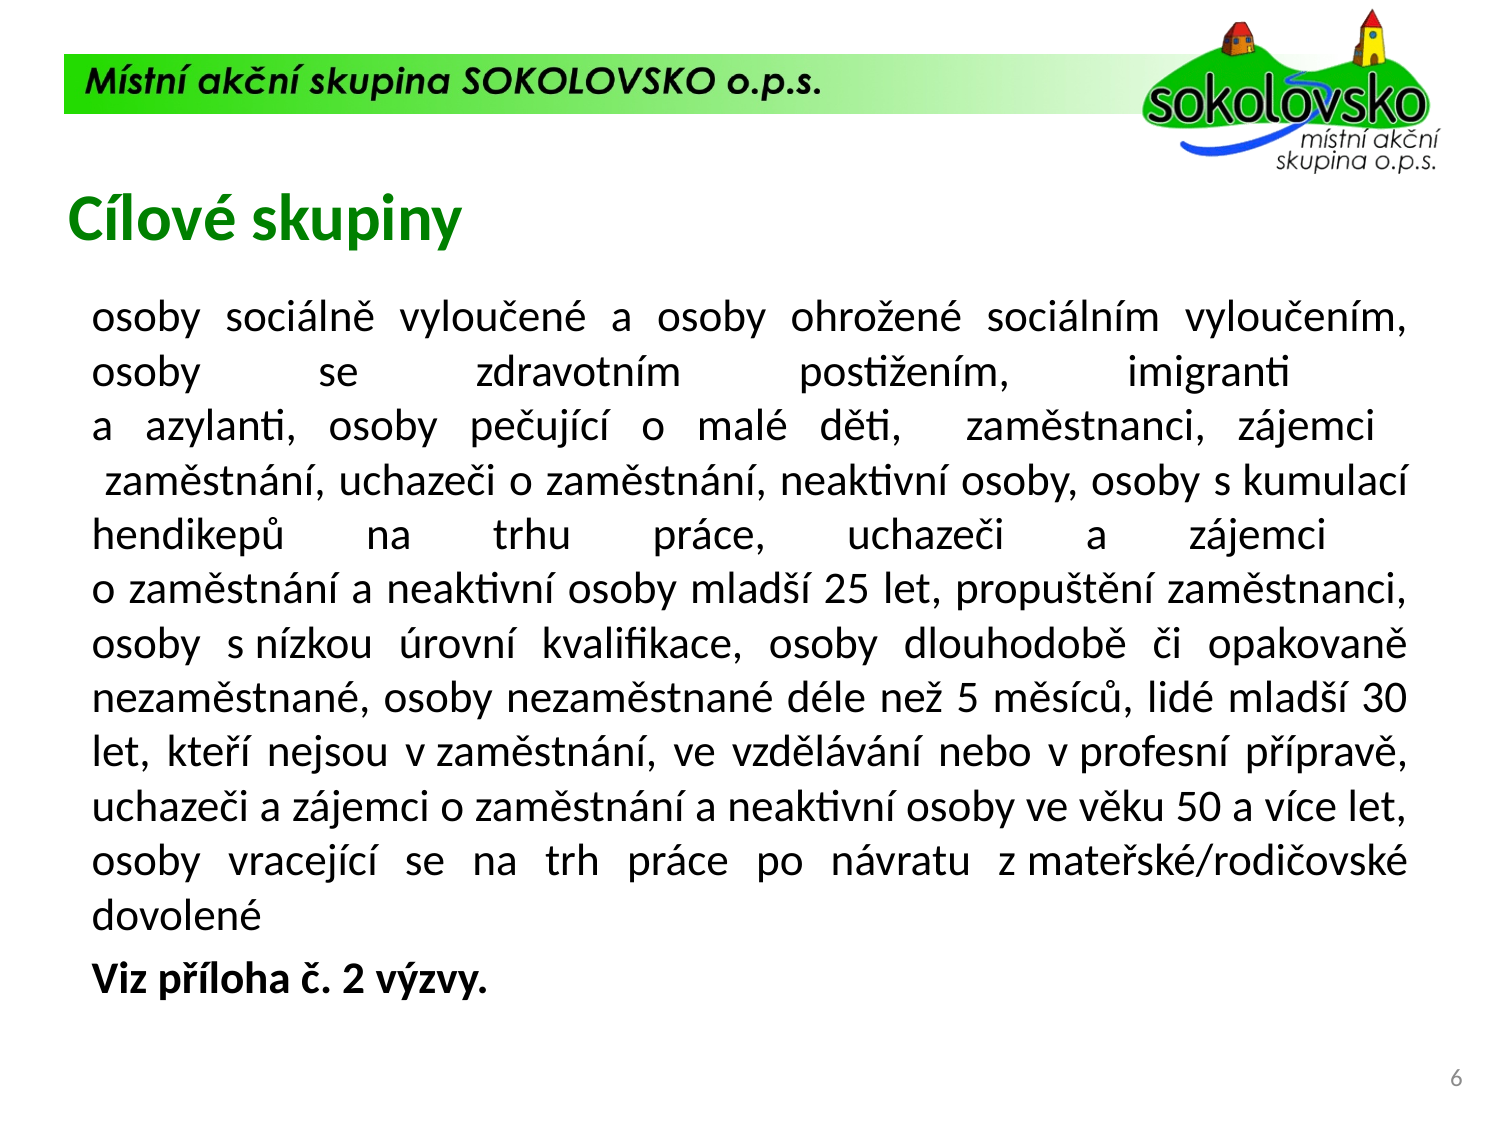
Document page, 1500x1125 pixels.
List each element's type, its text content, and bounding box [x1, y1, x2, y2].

slide_number 6 [1128, 1046, 1478, 1107]
list osoby sociálně vyloučené a osoby ohrožené sociálním vyloučením, osoby se zdravotním postižením, imigranti a azylanti, osoby pečující o malé děti, zaměstnanci, zájemci zaměstnání, uchazeči o zaměstnání, neaktivní osoby, osoby s kumulací hendikepů na trhu práce, uchazeči a zájemci o zaměstnání a neaktivní osoby mladší 25 let, propuštění zaměstnanci, osoby s nízkou úrovní kvalifikace, osoby dlouhodobě či opakovaně nezaměstnané, osoby nezaměstnané déle než 5 měsíců, lidé mladší 30 let, kteří nejsou v zaměstnání, ve vzdělávání nebo v profesní přípravě, uchazeči a zájemci o zaměstnání a neaktivní osoby ve věku 50 a více let, osoby vracející se na trh práce po návratu z mateřské/rodičovské dovolené Viz příloha č. 2 výzvy. [76, 278, 1424, 1024]
title Cílové skupiny [53, 137, 1404, 291]
picture [64, 0, 1455, 197]
